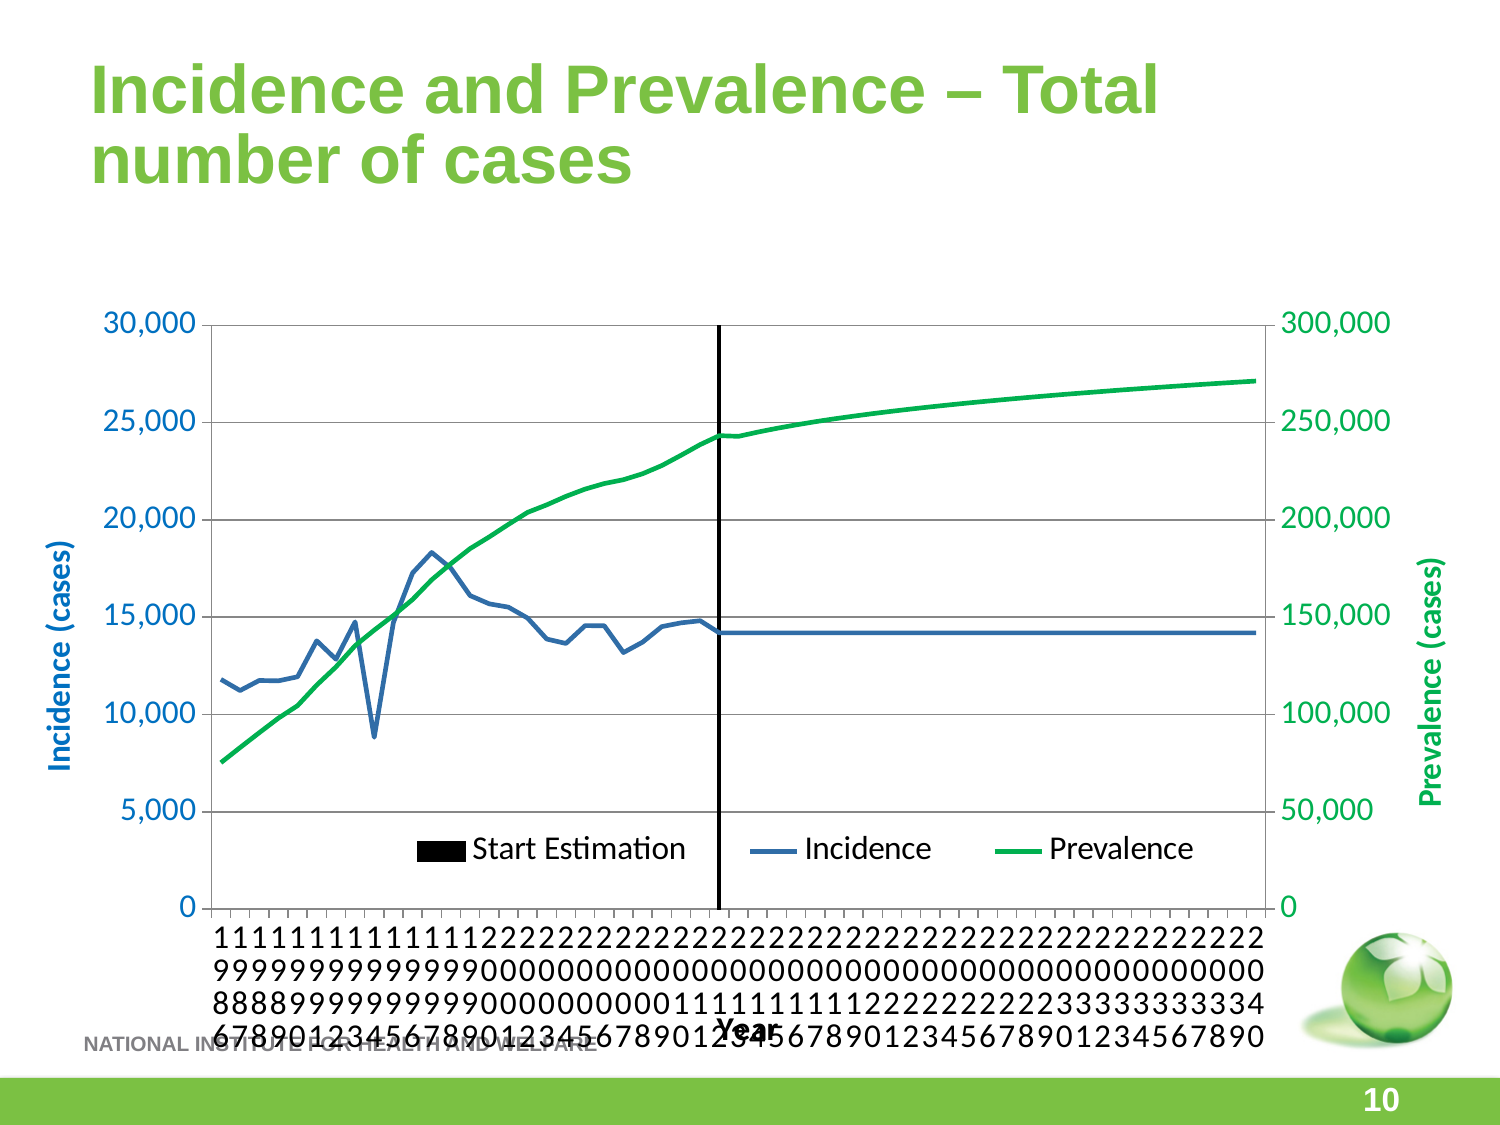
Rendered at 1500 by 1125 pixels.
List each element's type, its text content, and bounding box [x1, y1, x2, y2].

text_box 10 [1348, 1070, 1500, 1125]
picture [1287, 908, 1463, 1075]
chart [29, 231, 1459, 1059]
title Incidence and Prevalence – Total number of cases [75, 50, 1425, 205]
